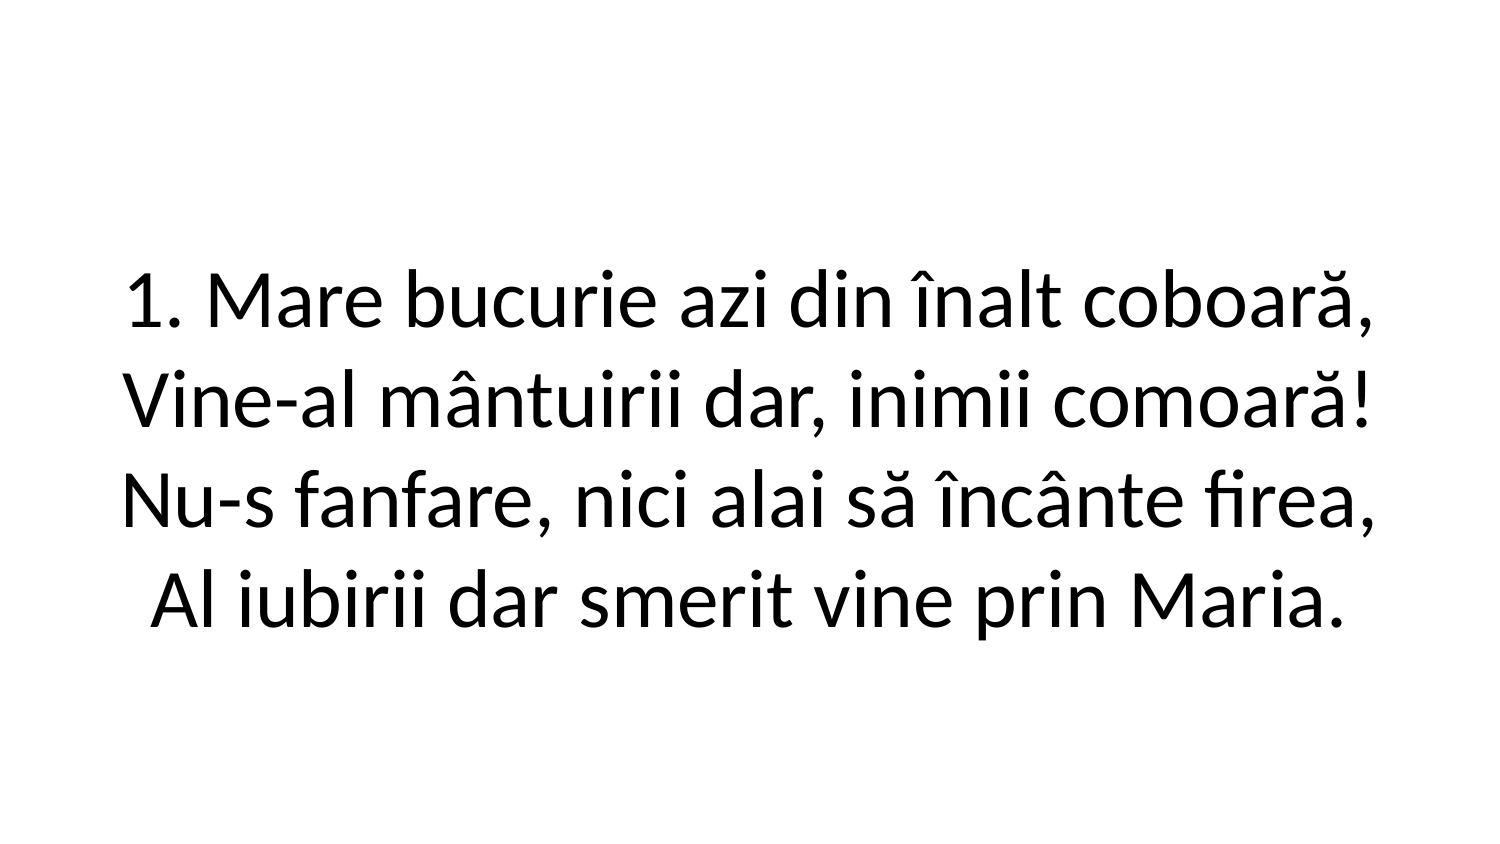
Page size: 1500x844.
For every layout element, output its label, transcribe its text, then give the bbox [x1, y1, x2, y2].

text_box 1. Mare bucurie azi din înalt coboară, Vine­-al mântuirii dar, inimii comoară! Nu­-s fanfare, nici alai să încânte firea, Al iubirii dar smerit vine prin Maria. [105, 192, 1395, 652]
